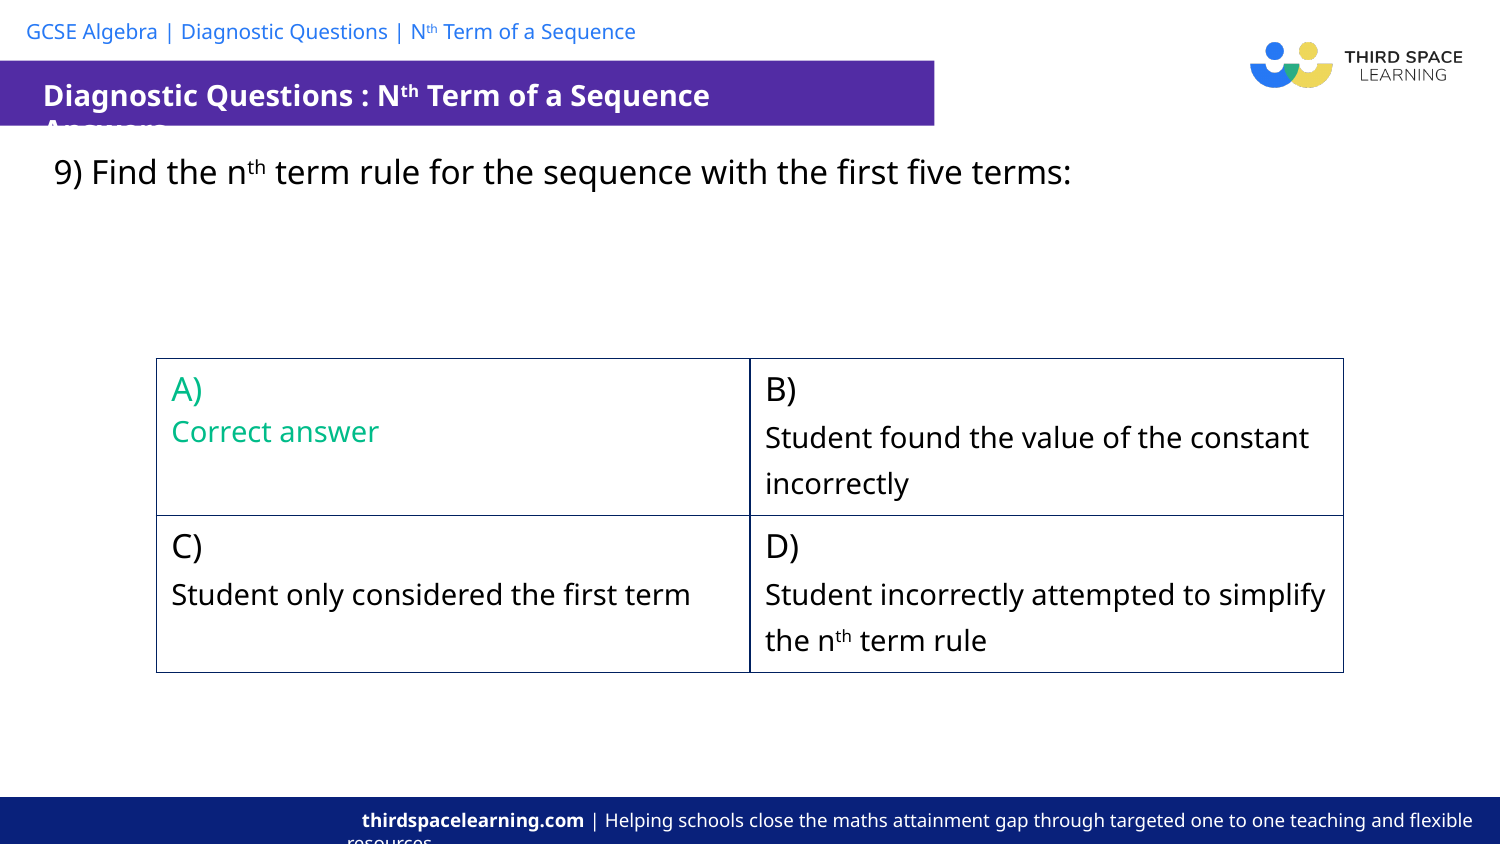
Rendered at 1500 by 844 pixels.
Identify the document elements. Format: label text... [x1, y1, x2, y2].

picture [1250, 33, 1465, 99]
text_box Diagnostic Questions : Nth Term of a Sequence Answers [27, 61, 849, 162]
